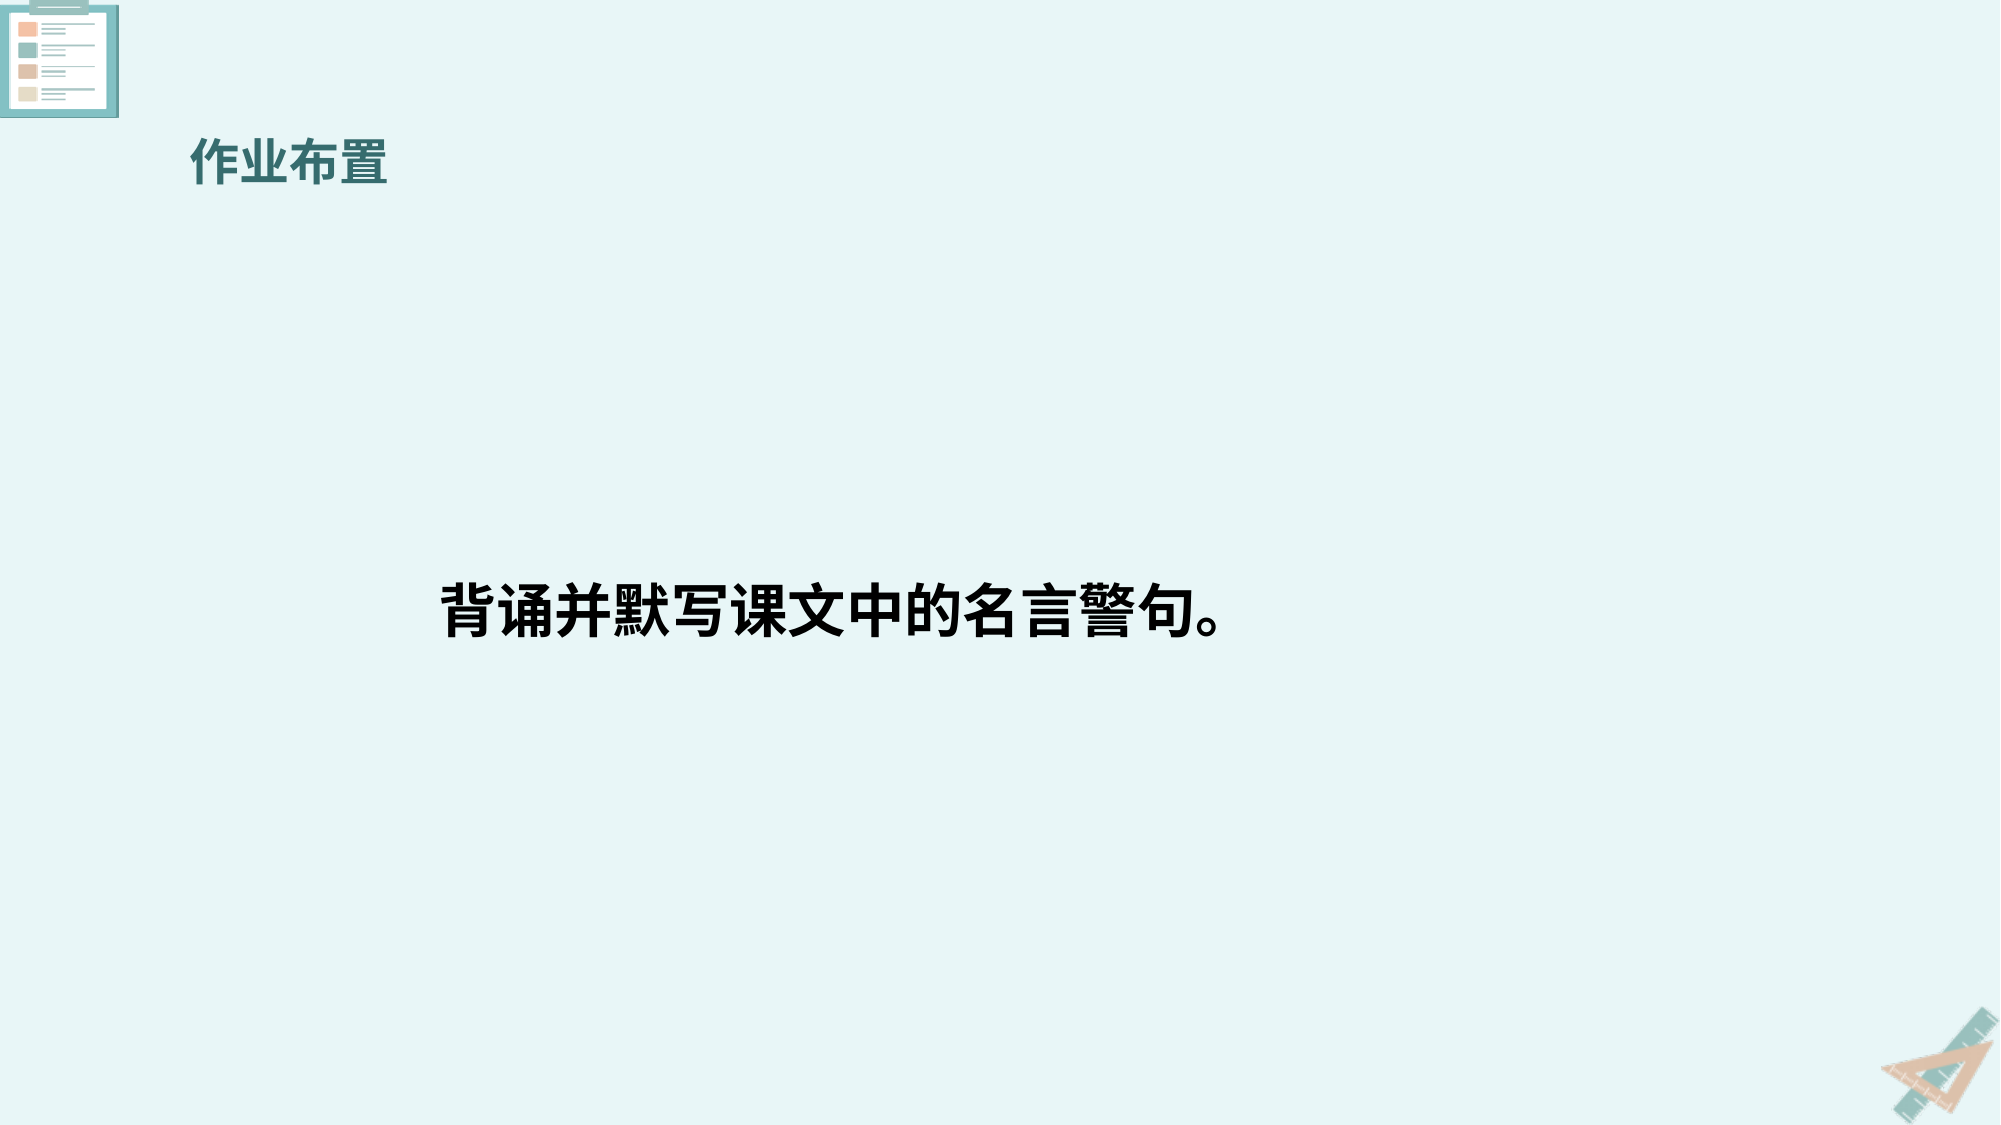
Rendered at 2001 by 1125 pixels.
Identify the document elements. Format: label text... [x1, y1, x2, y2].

text_box 作业布置 [174, 123, 405, 199]
text_box 背诵并默写课文中的名言警句。 [423, 567, 1645, 652]
picture [1881, 1006, 2000, 1125]
picture [0, 0, 119, 119]
